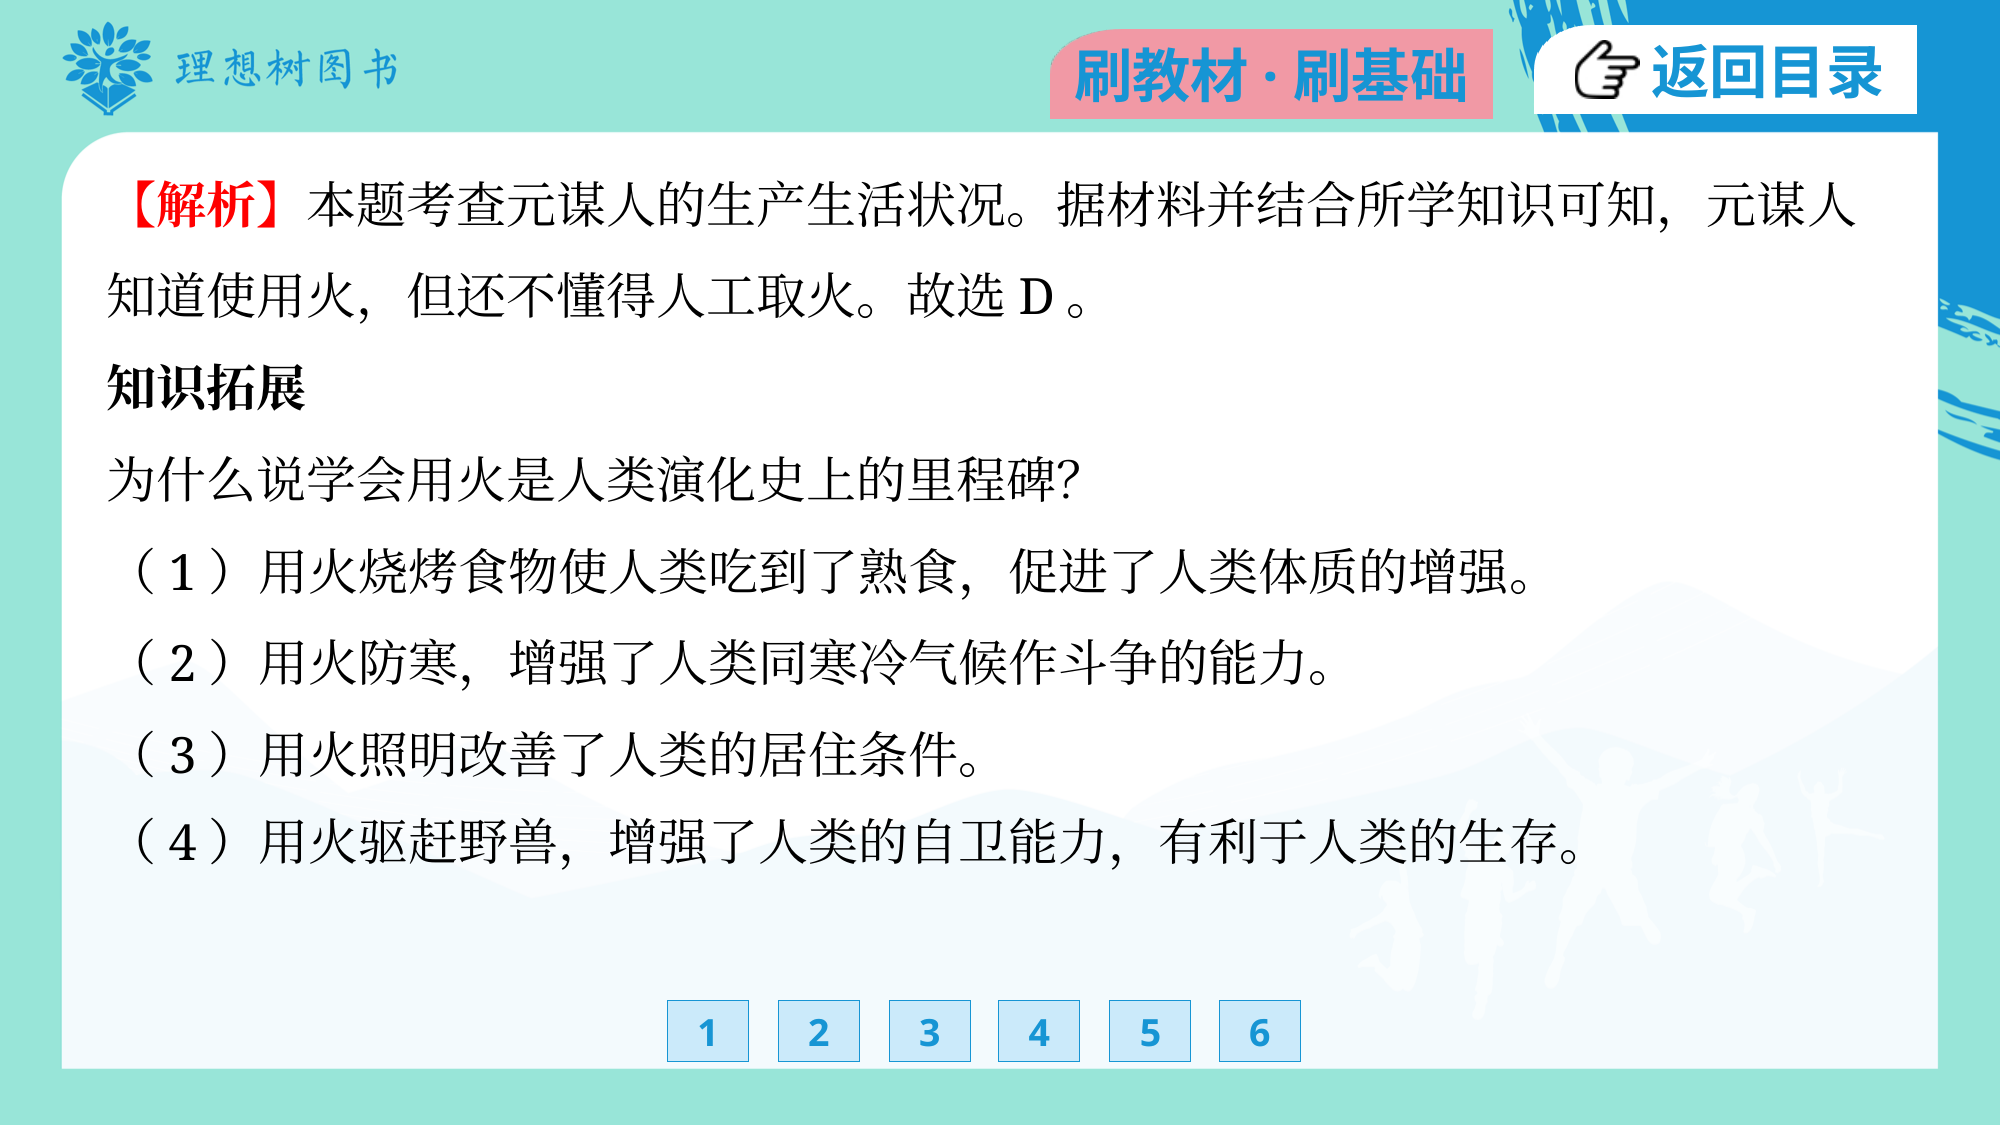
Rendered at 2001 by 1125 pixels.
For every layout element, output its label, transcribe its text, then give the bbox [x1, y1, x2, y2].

text_box 【解析】本题考查元谋人的生产生活状况。据材料并结合所学知识可知，元谋人 知道使用火，但还不懂得人工取火。故选D。 知识拓展 为什么说学会用火是人类演化史上的里程碑？ （1）用火烧烤食物使人类吃到了熟食，促进了人类体质的增强。 （2）用火防寒，增强了人类同寒冷气候作斗争的能力。 （3）用火照明改善了人类的居住条件。 （4）用火驱赶野兽，增强了人类的自卫能力，有利于人类的生存。 [106, 141, 1895, 862]
picture [0, 0, 2000, 1125]
